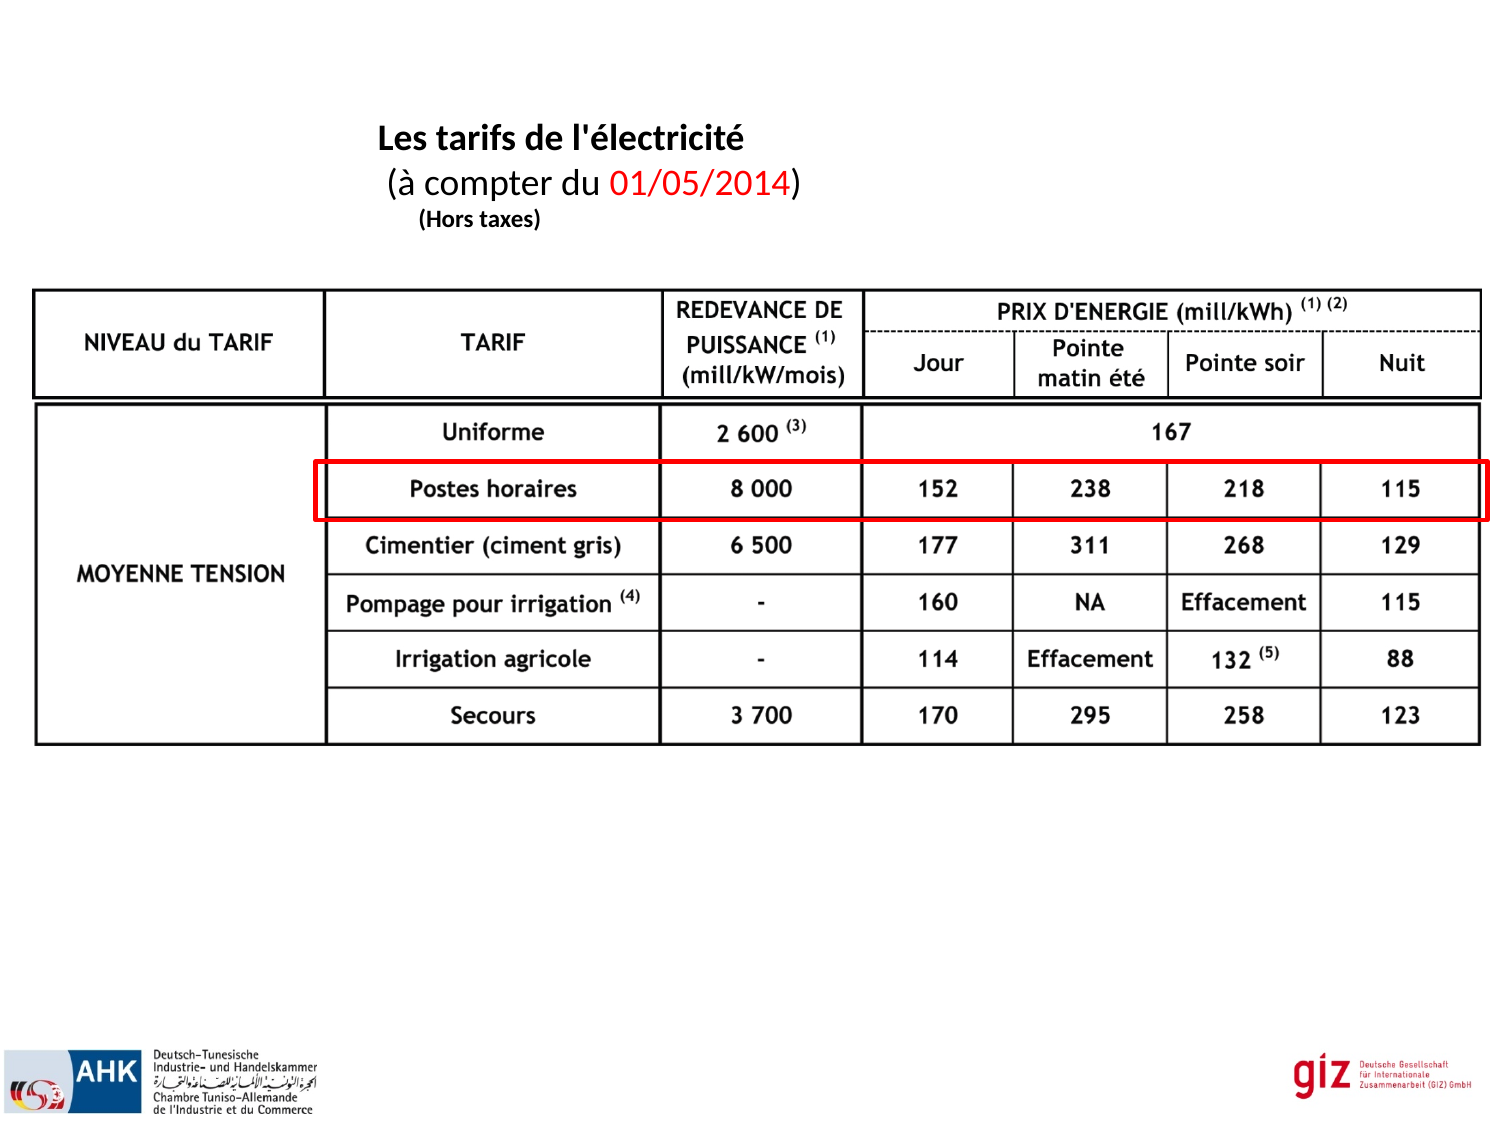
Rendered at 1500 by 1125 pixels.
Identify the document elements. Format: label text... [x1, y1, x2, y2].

picture [1275, 1031, 1500, 1125]
picture [3, 1049, 317, 1114]
text_box Les tarifs de l'électricité (à compter du 01/05/2014) (Hors taxes) [363, 105, 1067, 241]
picture [32, 280, 1482, 752]
